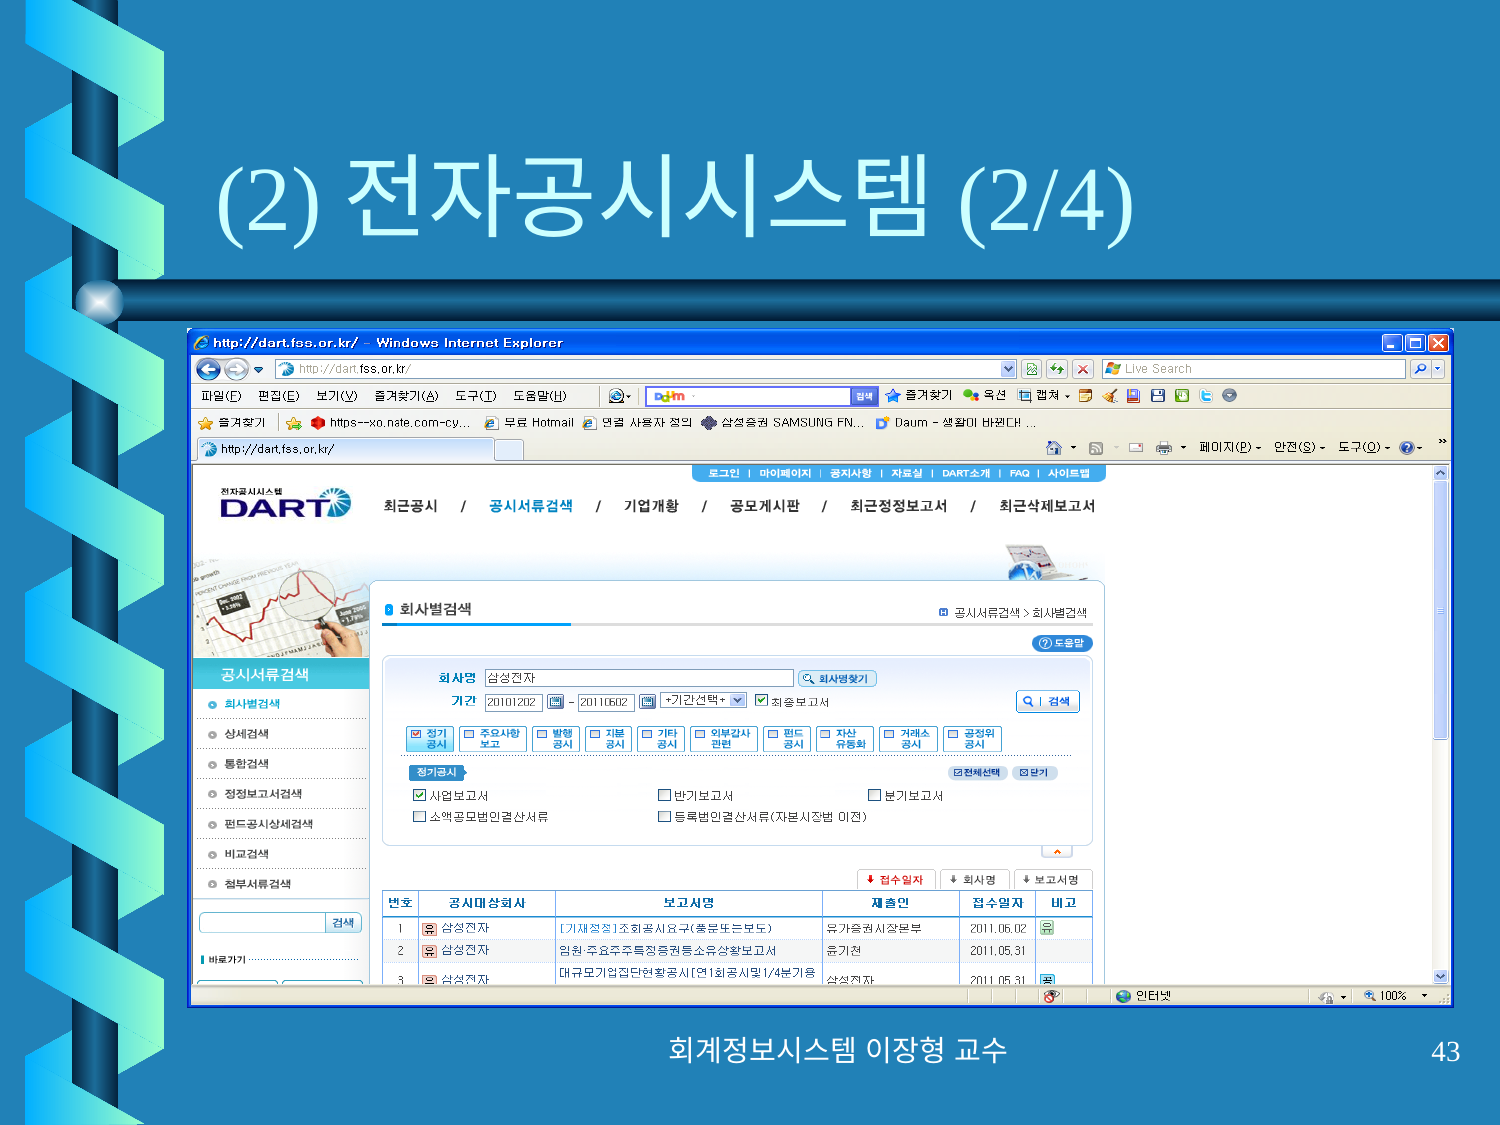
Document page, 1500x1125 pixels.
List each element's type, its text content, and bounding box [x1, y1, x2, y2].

slide_number 43 [1163, 1024, 1477, 1101]
title (2)전자공시시스템(2/4) [199, 75, 1476, 257]
footer 회계정보시스템 이장형 교수 [600, 1024, 1077, 1101]
picture [187, 327, 1454, 1008]
text_box [0, 0, 1500, 75]
